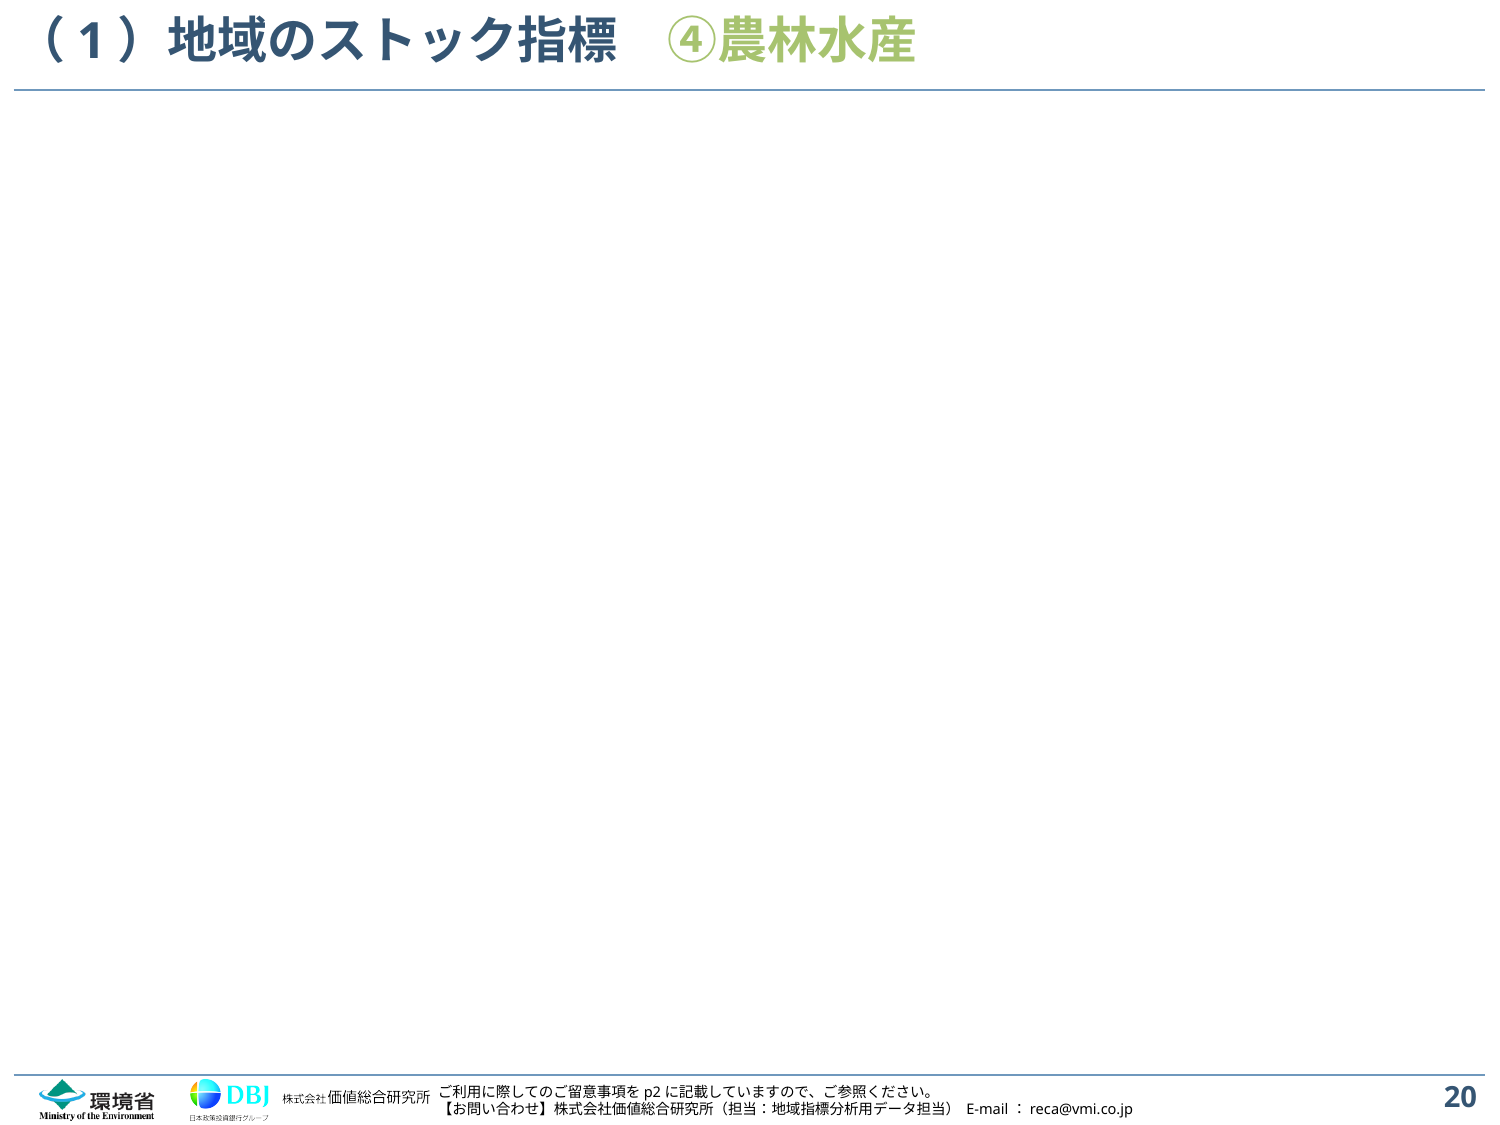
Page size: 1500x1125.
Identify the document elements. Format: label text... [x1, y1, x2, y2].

picture [186, 1076, 434, 1125]
slide_number 20 [1427, 1070, 1493, 1112]
title （1）地域のストック指標 ④農林水産 [0, 0, 1500, 87]
picture [36, 1079, 157, 1124]
